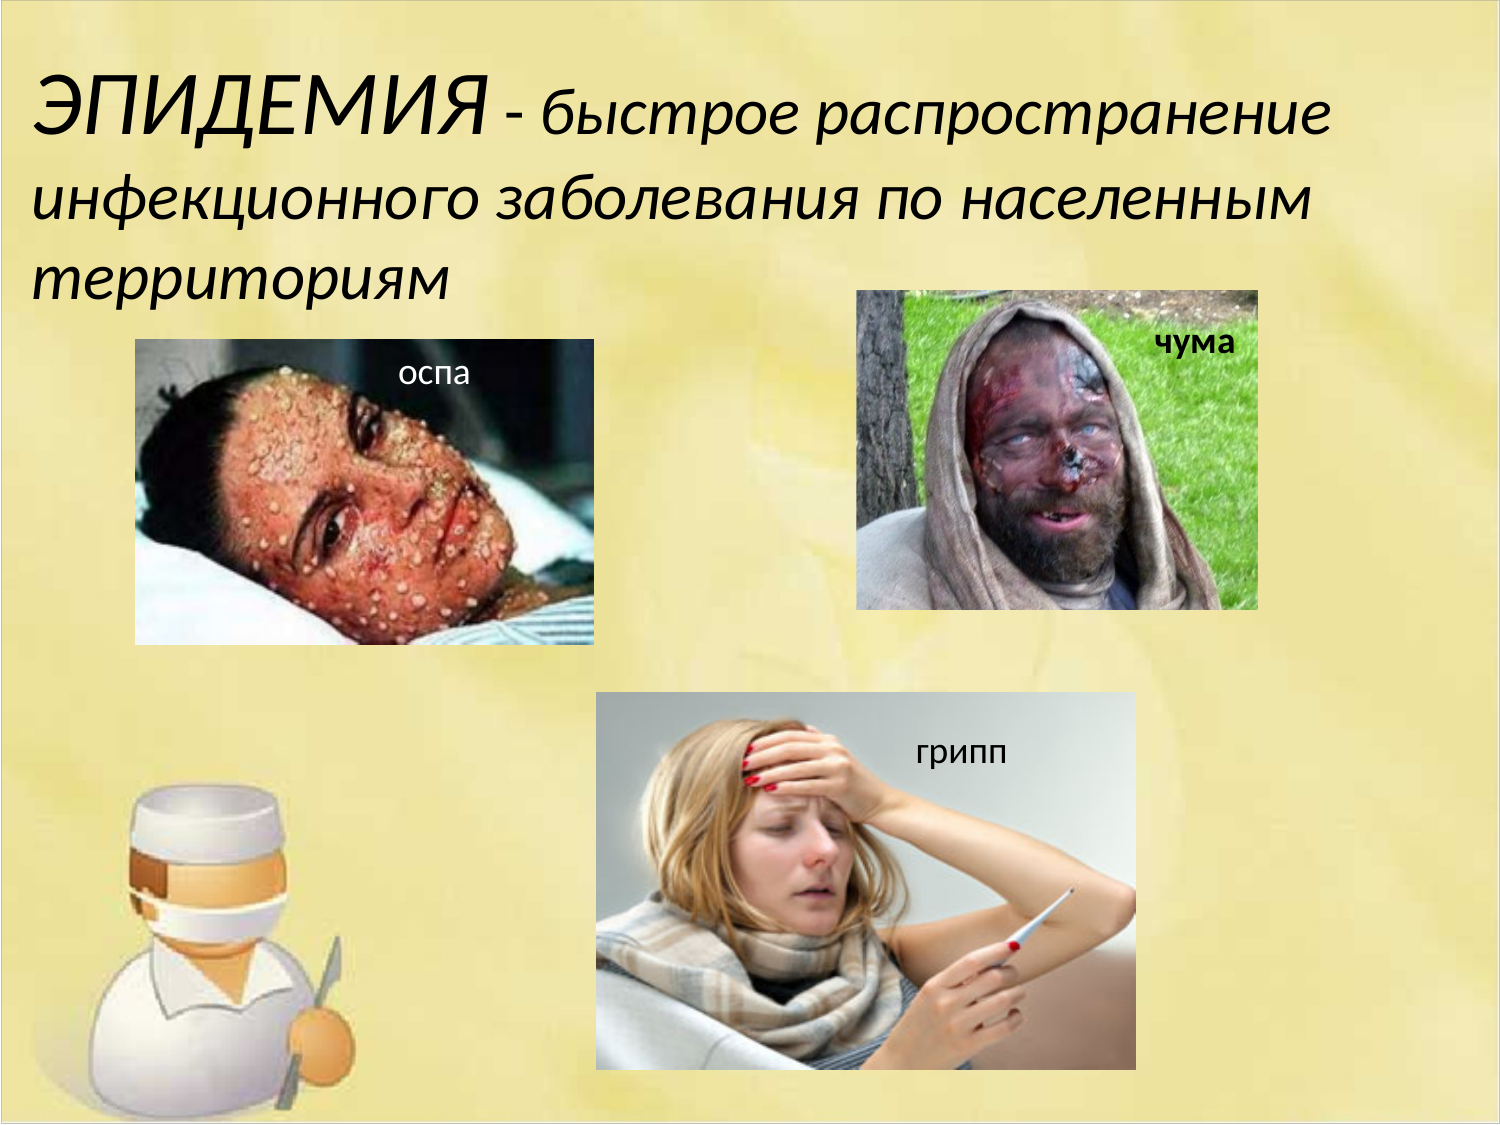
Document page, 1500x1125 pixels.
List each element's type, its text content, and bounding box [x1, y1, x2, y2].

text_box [596, 692, 1136, 1070]
picture [0, 0, 1500, 1125]
text_box ЭПИДЕМИЯ - быстрое распространение инфекционного заболевания по населенным территориям [16, 35, 1500, 340]
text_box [856, 290, 1389, 610]
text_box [135, 339, 704, 645]
